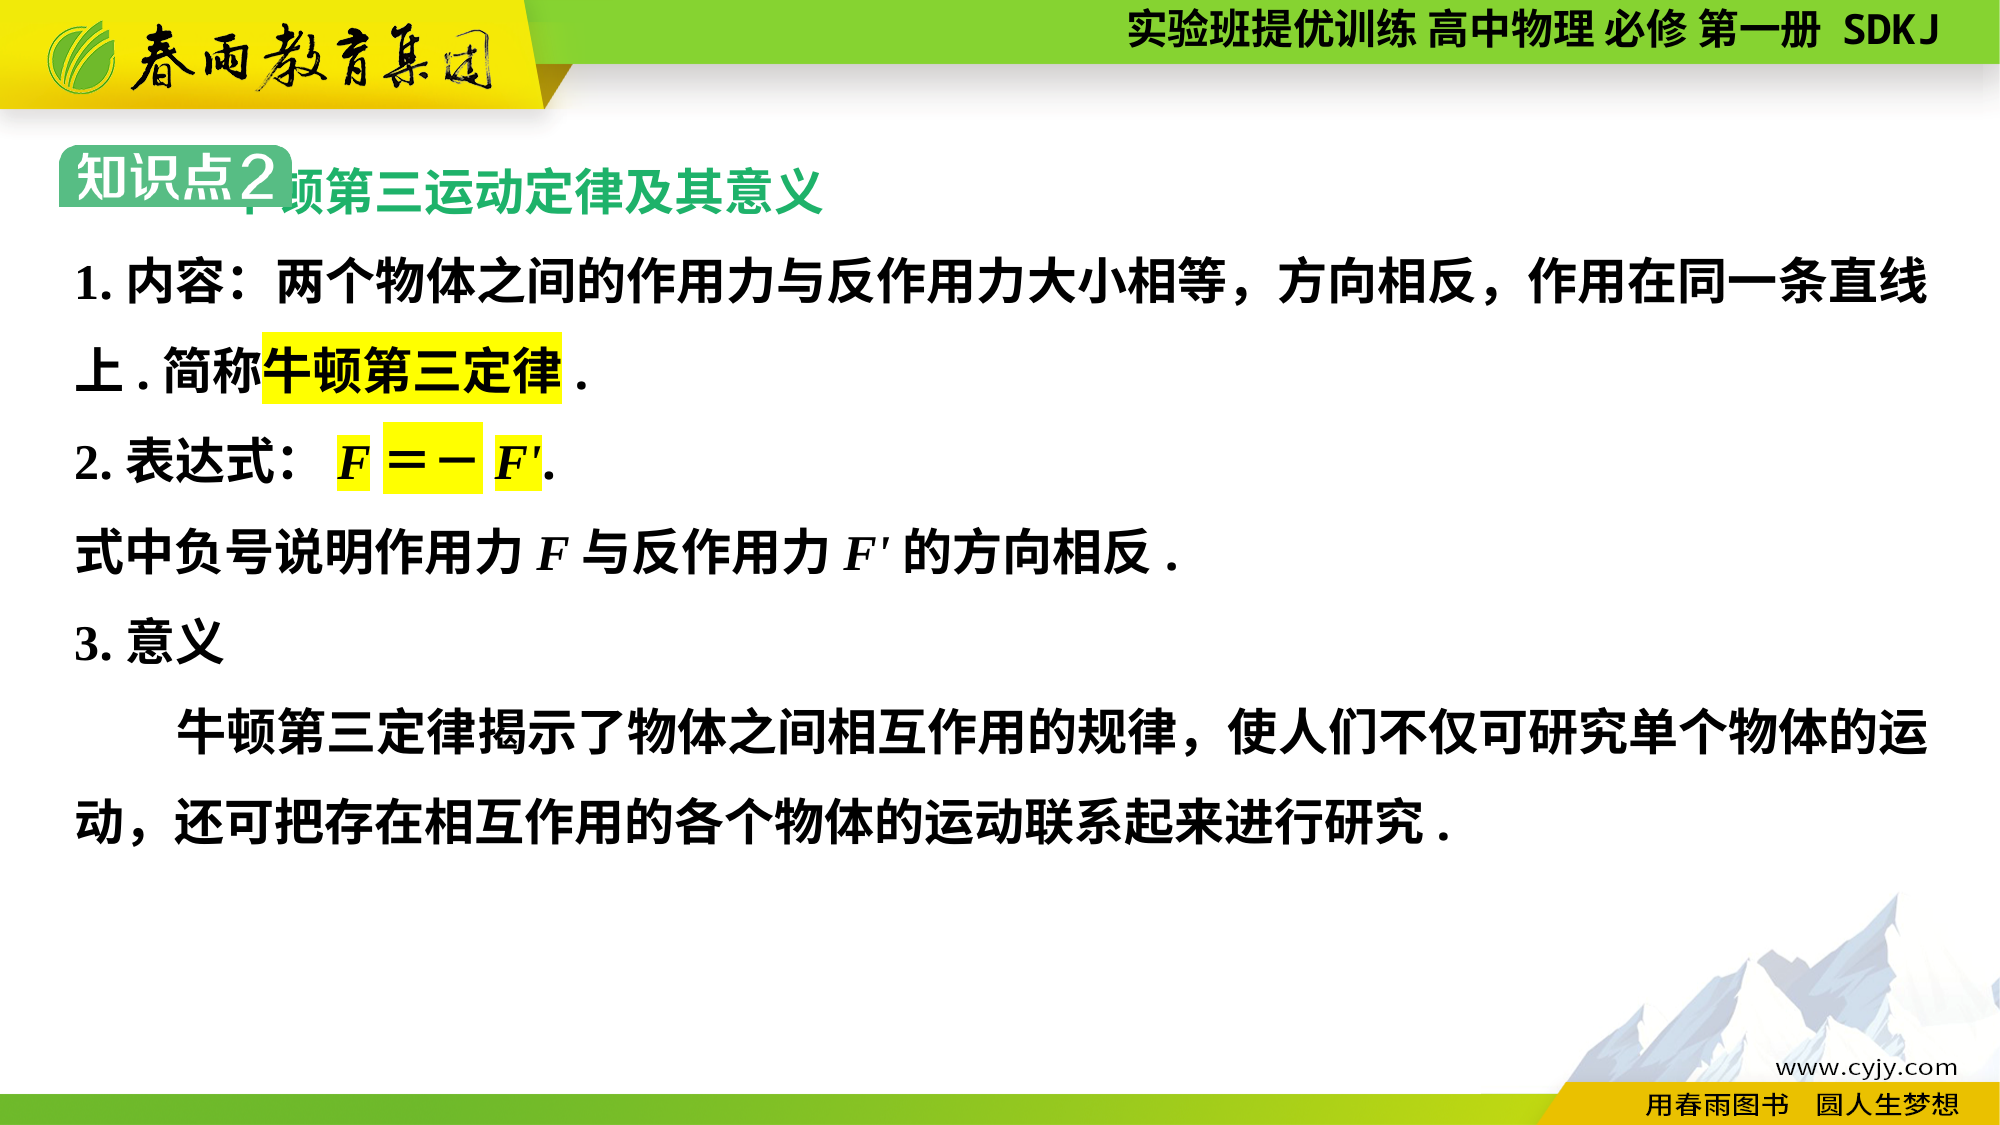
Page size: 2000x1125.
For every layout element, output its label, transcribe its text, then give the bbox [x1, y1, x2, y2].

picture [0, 0, 2000, 1125]
list 牛顿第三运动定律及其意义 1.内容：两个物体之间的作用力与反作用力大小相等，方向相反，作用在同一条直线上.简称牛顿第三定律. 2.表达式：F＝－F'. 式中负号说明作用力F与反作用力F'的方向相反. 3.意义 牛顿第三定律揭示了物体之间相互作用的规律，使人们不仅可研究单个物体的运动，还可把存在相互作用的各个物体的运动联系起来进行研究. [59, 122, 1944, 865]
